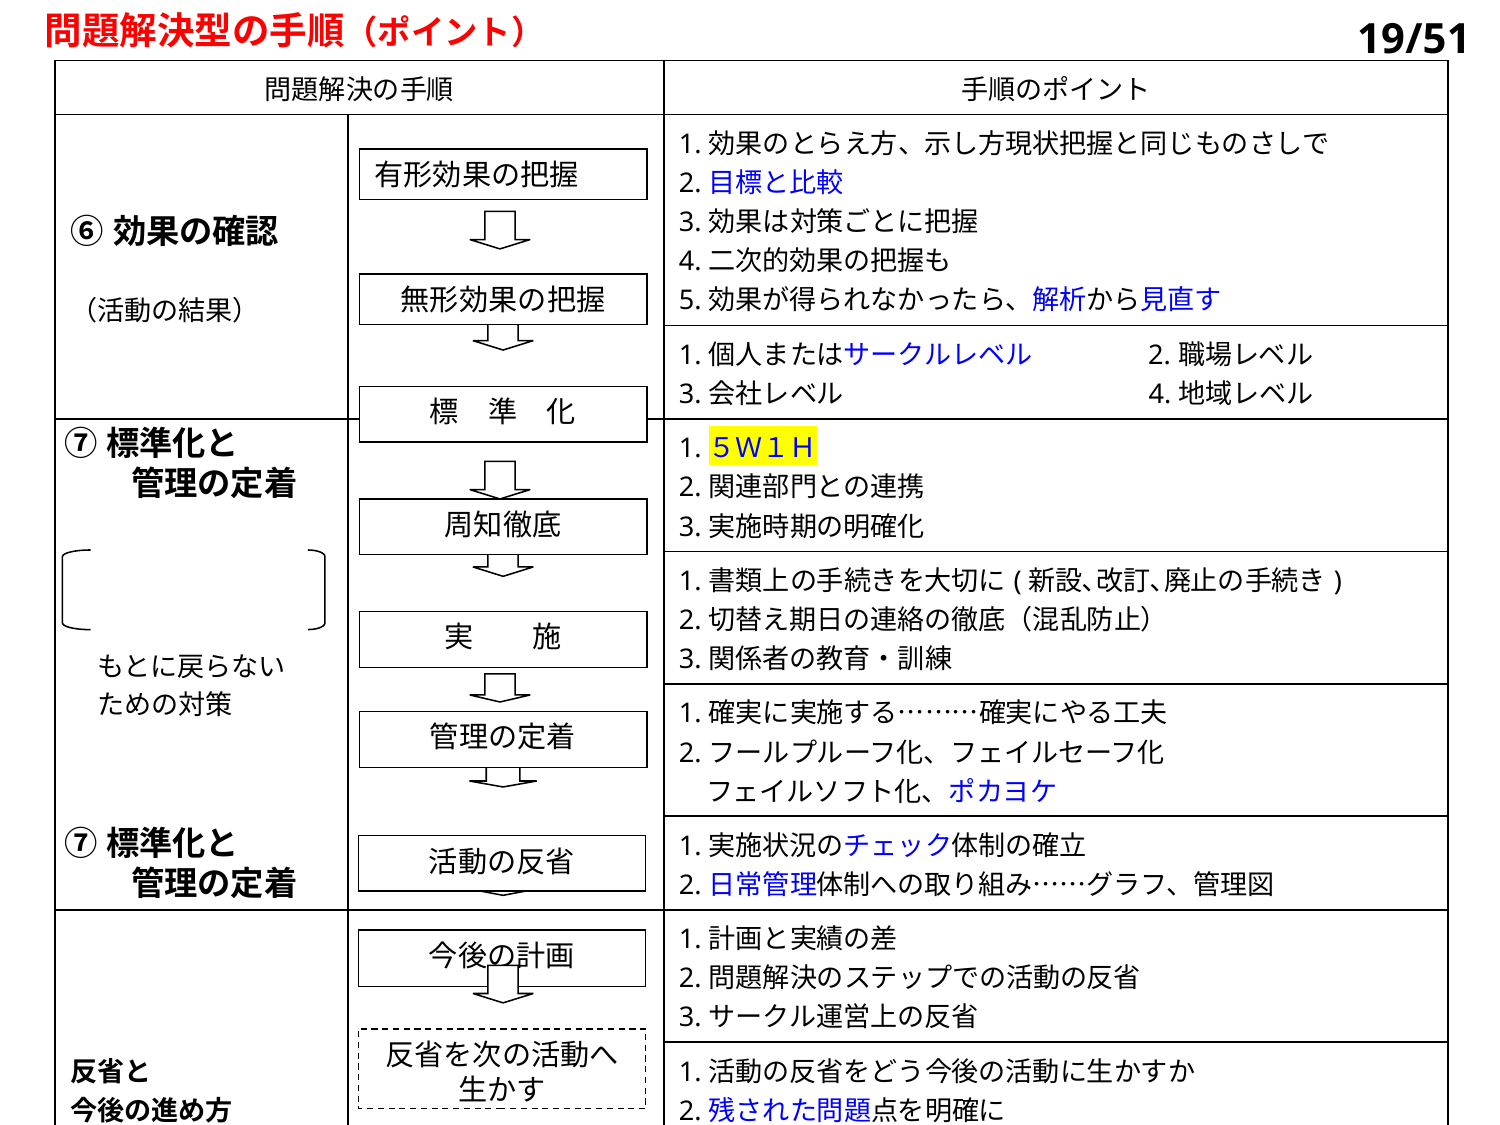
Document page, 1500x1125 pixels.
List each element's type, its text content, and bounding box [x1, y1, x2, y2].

table_cell 1.個人またはサークルレベル 2.職場レベル 3.会社レベル 4.地域レベル [665, 326, 1447, 418]
table_cell 1.確実に実施する………確実にやる工夫 2.フールプルーフ化、フェイルセーフ化 フェイルソフト化、ポカヨケ [665, 685, 1447, 815]
table_cell 1.効果のとらえ方、示し方現状把握と同じものさしで 2.目標と比較 3.効果は対策ごとに把握 4.二次的効果の把握も 5.効果が得られなかったら、解析から見直す [665, 115, 1447, 325]
table_cell 1.活動の反省をどう今後の活動に生かすか 2.残された問題点を明確に 3.得られた効果を水平展開 [665, 1043, 1447, 1125]
table_cell [349, 420, 358, 909]
table_cell もとに戻らない ための対策 [56, 420, 347, 909]
table_cell [349, 115, 663, 418]
text_box [62, 549, 91, 630]
table_cell [647, 420, 663, 909]
table_cell 1.計画と実績の差 2.問題解決のステップでの活動の反省 3.サークル運営上の反省 [665, 911, 1447, 1041]
table_cell [349, 911, 663, 1125]
table_header 問題解決の手順 [56, 61, 663, 114]
table_header 手順のポイント [665, 61, 1447, 114]
table_cell 1.書類上の手続きを大切に(新設､改訂､廃止の手続き) 2.切替え期日の連絡の徹底（混乱防止） 3.関係者の教育・訓練 [665, 552, 1447, 683]
text_box 問題解決型の手順（ポイント） [12, 0, 735, 60]
text_box [307, 549, 325, 630]
text_box 19/51 [1357, 18, 1500, 62]
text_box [358, 148, 647, 1109]
table_cell 1.実施状況のチェック体制の確立 2.日常管理体制への取り組み……グラフ、管理図 [665, 817, 1447, 909]
table_cell 1.５Ｗ１Ｈ 2.関連部門との連携 3.実施時期の明確化 [665, 420, 1447, 551]
table_cell ⑥効果の確認 （活動の結果） [56, 115, 347, 418]
text_box ⑦標準化と 管理の定着 [49, 415, 338, 540]
table_cell 反省と 今後の進め方 [56, 911, 347, 1125]
text_box ⑦標準化と 管理の定着 [49, 815, 338, 950]
